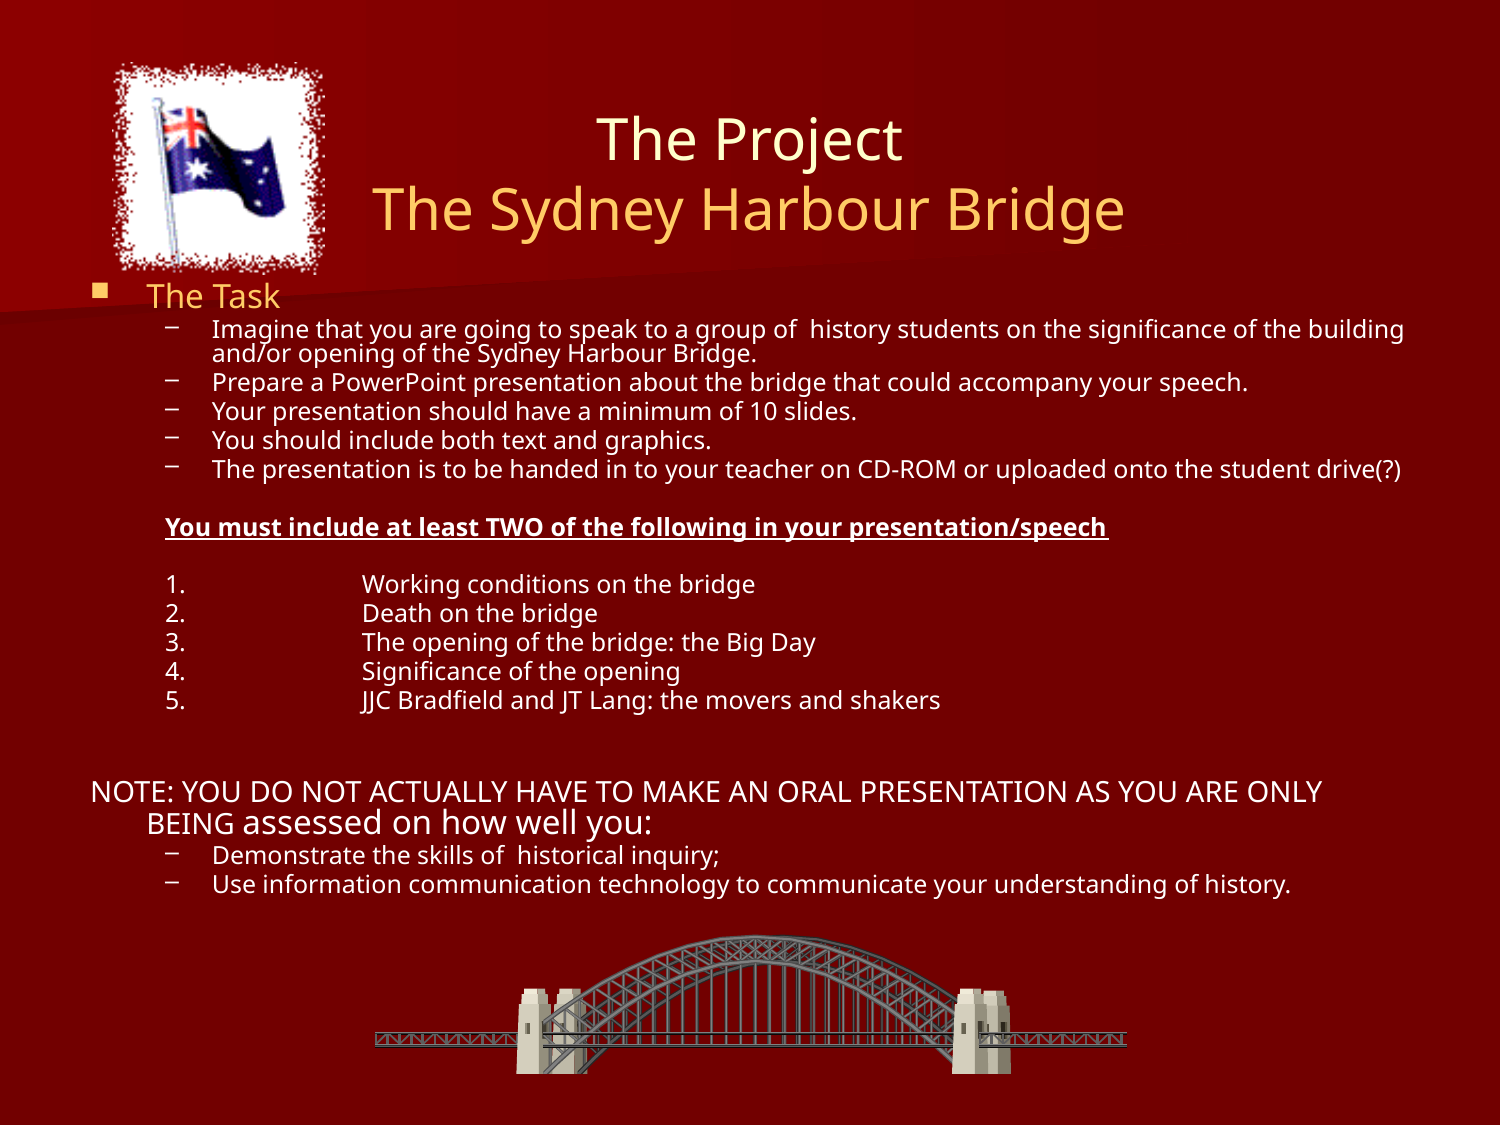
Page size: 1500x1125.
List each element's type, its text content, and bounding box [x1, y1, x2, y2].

picture [374, 924, 1142, 1074]
text_box [124, 875, 1413, 936]
picture [112, 62, 326, 276]
list The Task Imagine that you are going to speak to a group of history students on the significance of the building and/or opening of the Sydney Harbour Bridge. Prepare a PowerPoint presentation about the bridge that could accompany your speech. Your presentation should have a minimum of 10 slides. You should include both text and graphics. The presentation is to be handed in to your teacher on CD-ROM or uploaded onto the student drive(?) You must include at least TWO of the following in your presentation/speech Working conditions on the bridge Death on the bridge The opening of the bridge: the Big Day Significance of the opening JJC Bradfield and JT Lang: the movers and shakers NOTE: YOU DO NOT ACTUALLY HAVE TO MAKE AN ORAL PRESENTATION AS YOU ARE ONLY BEING assessed on how well you: Demonstrate the skills of historical inquiry; Use information communication technology to communicate your understanding of history. [74, 274, 1426, 951]
title The Project The Sydney Harbour Bridge [74, 44, 1426, 274]
